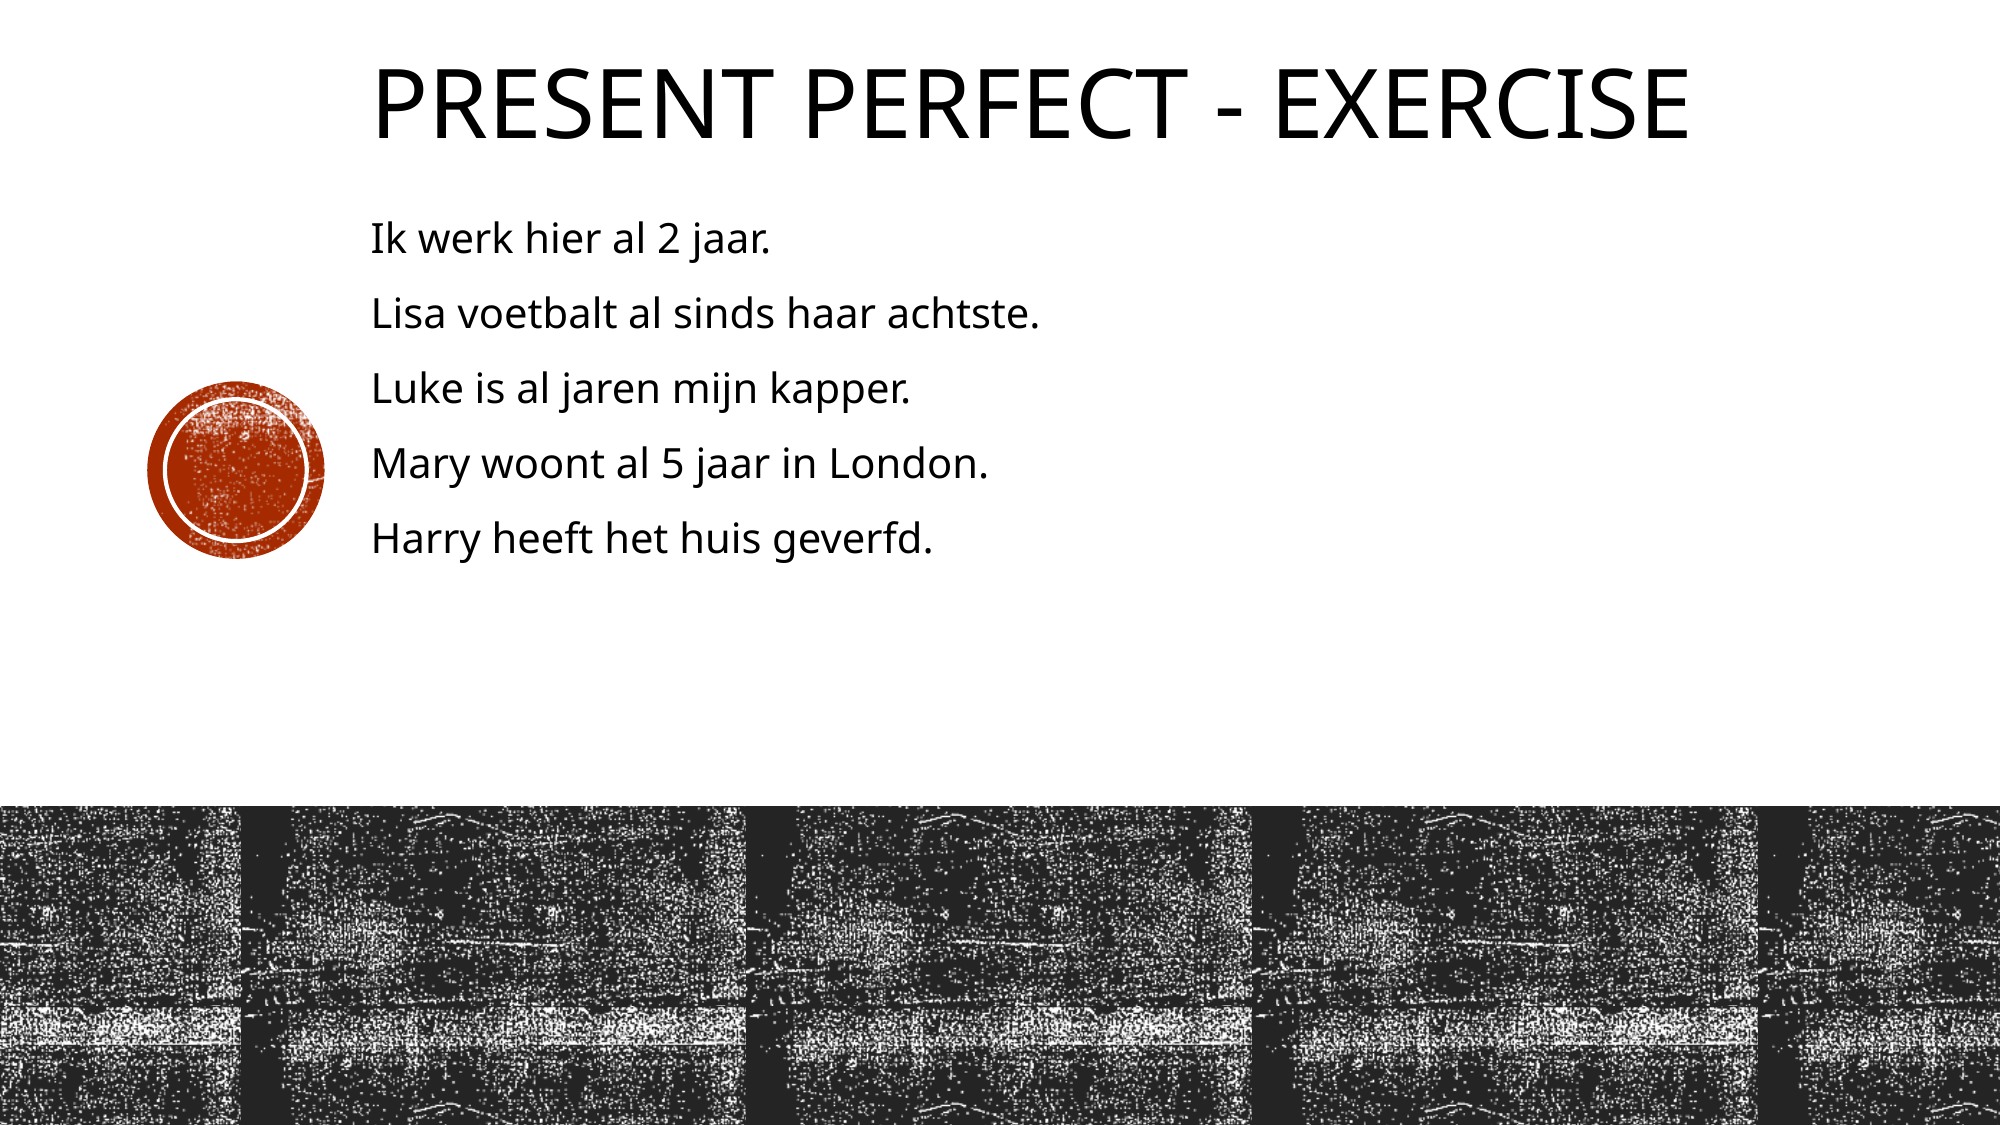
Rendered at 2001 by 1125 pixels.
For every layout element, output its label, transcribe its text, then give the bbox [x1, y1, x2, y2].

title Present perfect - exercise [355, 56, 1927, 166]
list Ik werk hier al 2 jaar. Lisa voetbalt al sinds haar achtste. Luke is al jaren mijn kapper. Mary woont al 5 jaar in London. Harry heeft het huis geverfd. [355, 204, 1841, 733]
